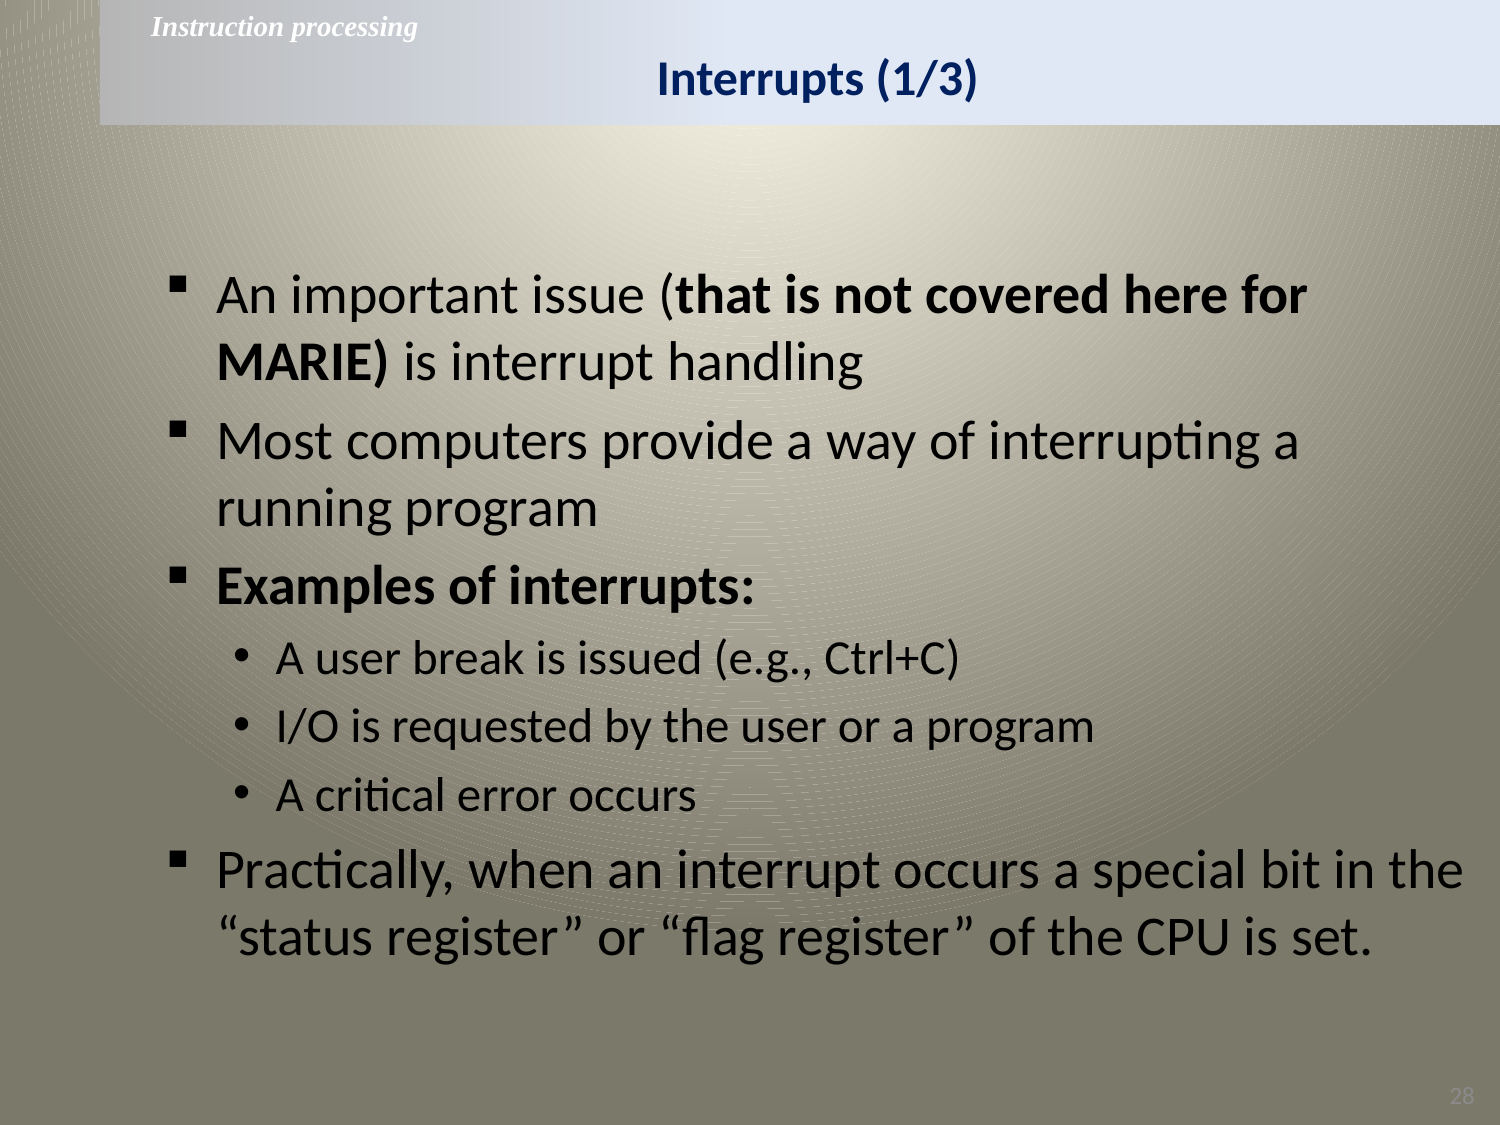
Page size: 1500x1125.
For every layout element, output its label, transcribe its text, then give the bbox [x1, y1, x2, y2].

title Interrupts (1/3) [135, 37, 1500, 113]
list Instruction processing [135, 0, 625, 50]
list An important issue (that is not covered here for MARIE) is interrupt handling Most computers provide a way of interrupting a running program Examples of interrupts: A user break is issued (e.g., Ctrl+C) I/O is requested by the user or a program A critical error occurs Practically, when an interrupt occurs a special bit in the “status register” or “flag register” of the CPU is set. [150, 249, 1488, 993]
